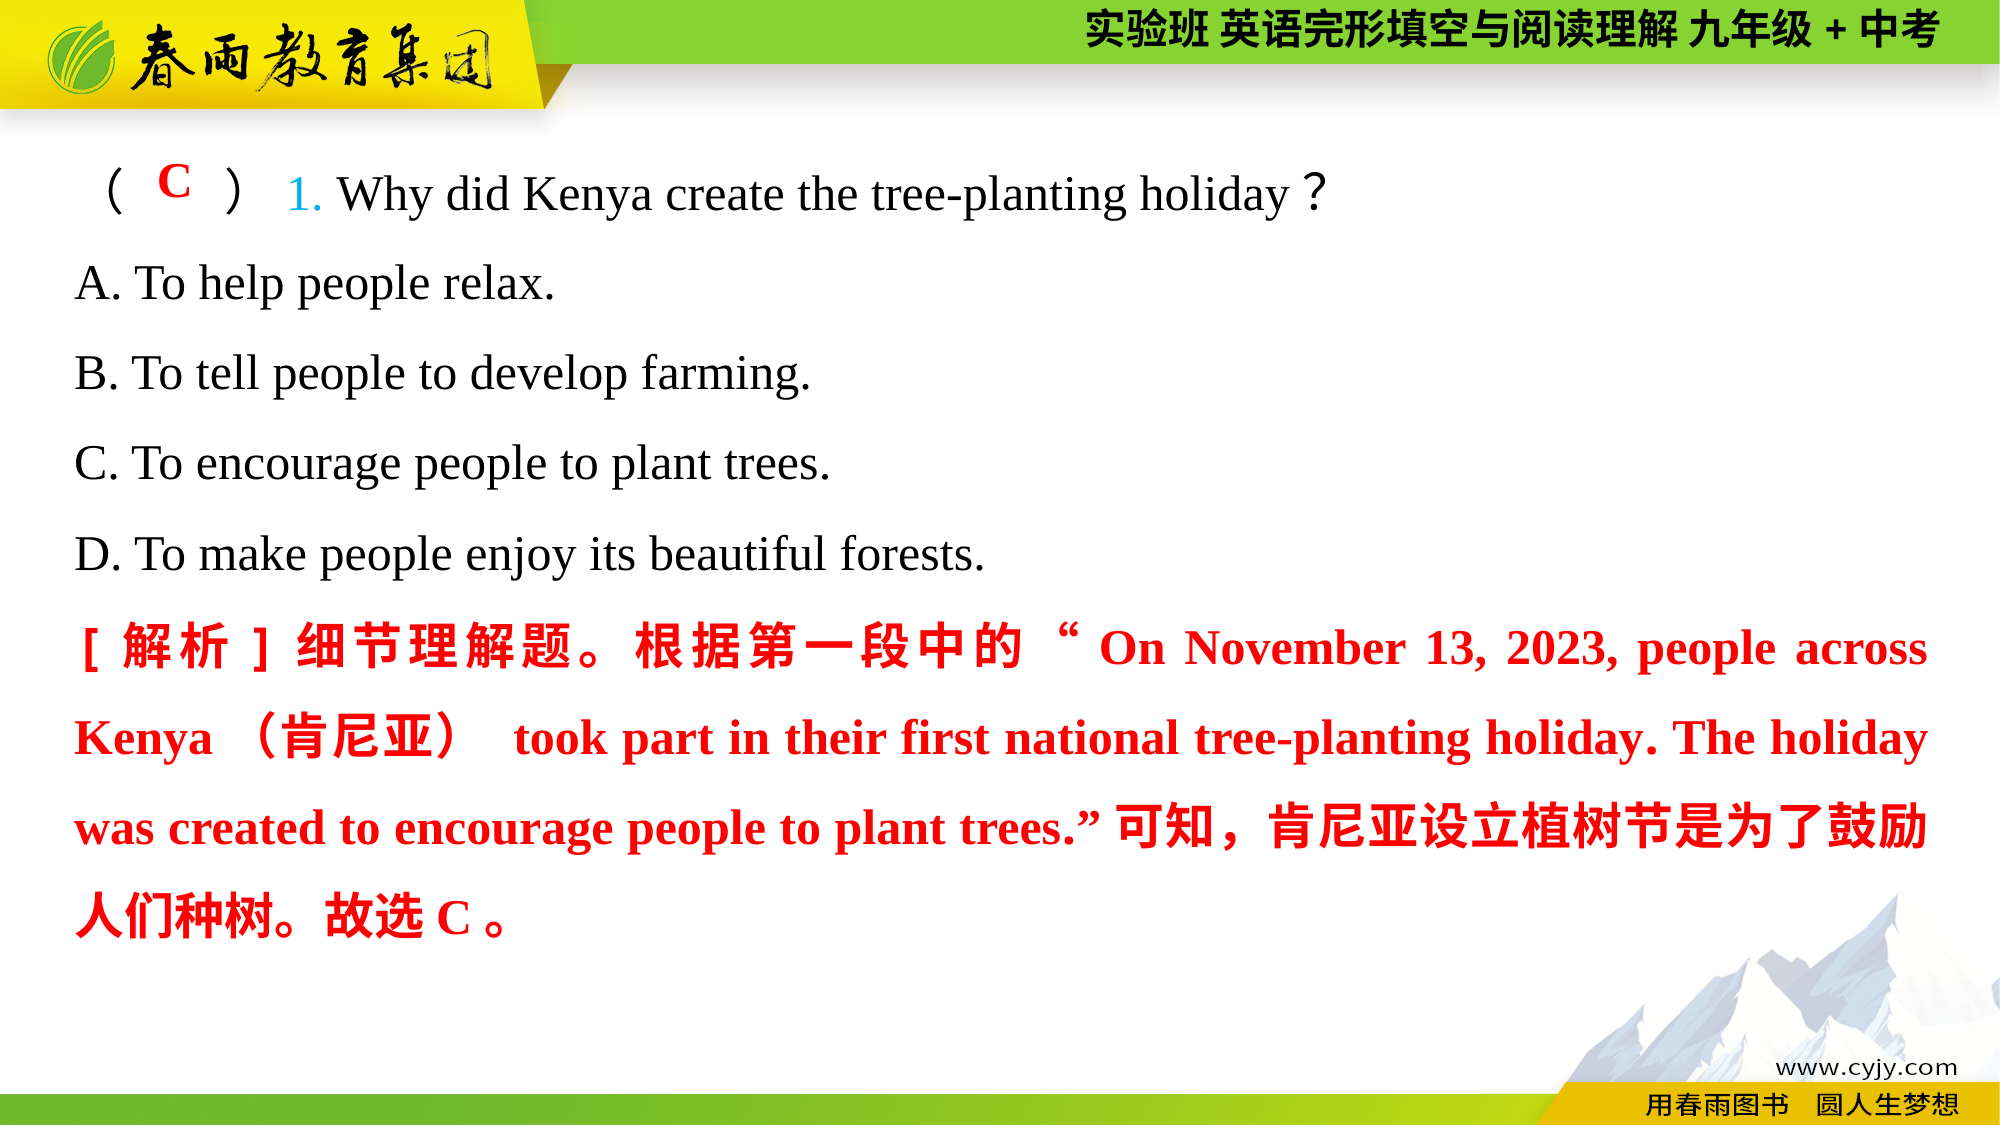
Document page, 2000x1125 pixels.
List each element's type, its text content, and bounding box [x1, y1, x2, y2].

text_box C [141, 140, 208, 215]
picture [0, 0, 2000, 1125]
text_box [解析]细节理解题。根据第一段中的“On November 13, 2023, people across Kenya（肯尼亚） took part in their first national tree-planting holiday. The holiday was created to encourage people to plant trees.”可知，肯尼亚设立植树节是为了鼓励人们种树。故选C。 [59, 577, 1944, 953]
list （ ）1. Why did Kenya create the tree-planting holiday？ A. To help people relax. B. To tell people to develop farming. C. To encourage people to plant trees. D. To make people enjoy its beautiful forests. [59, 122, 1944, 577]
